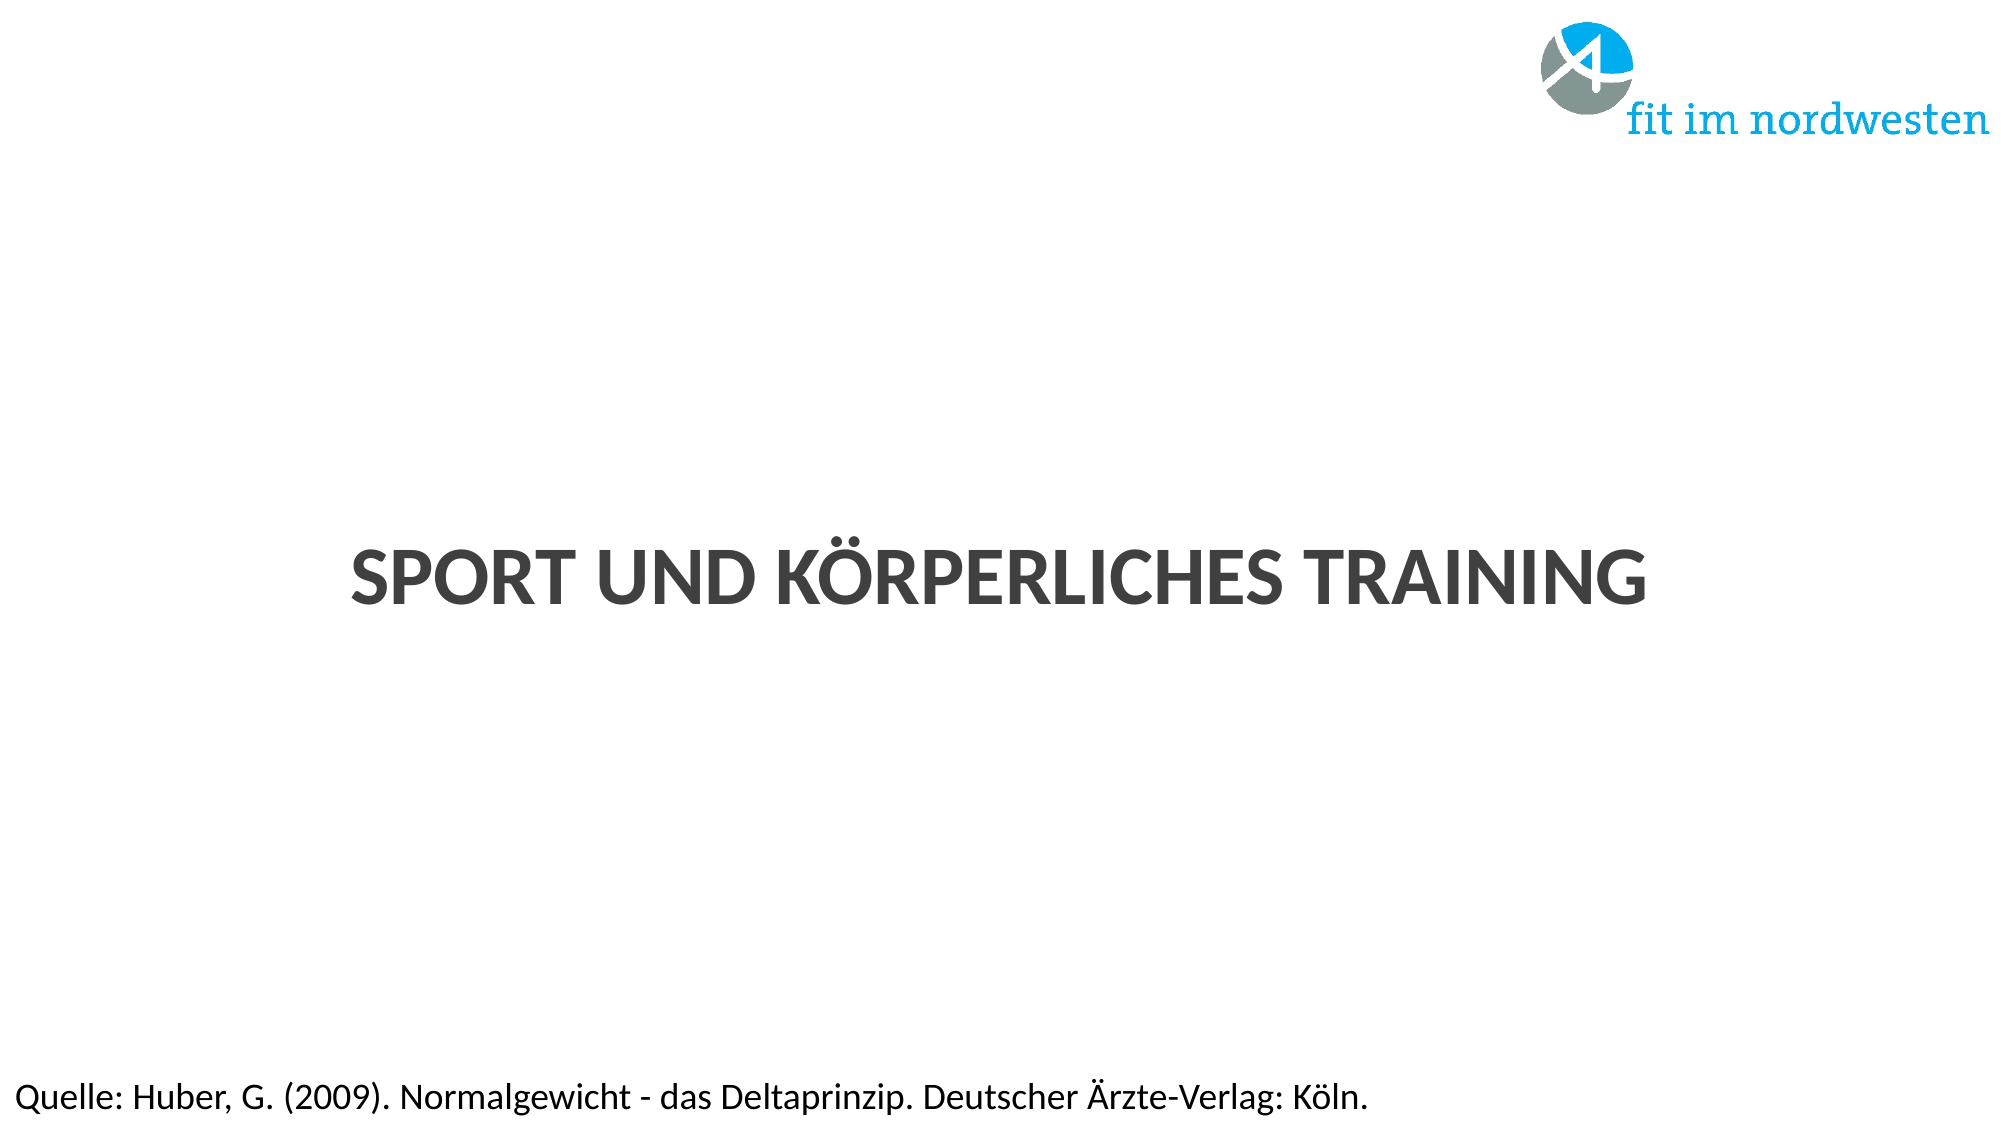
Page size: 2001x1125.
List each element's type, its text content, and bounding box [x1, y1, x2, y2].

title SPORT UND KÖRPERLICHES TRAINING [137, 495, 1863, 630]
picture [1536, 0, 2000, 209]
text_box Quelle: Huber, G. (2009). Normalgewicht - das Deltaprinzip. Deutscher Ärzte-Verlag: Köln. [0, 1064, 1507, 1125]
